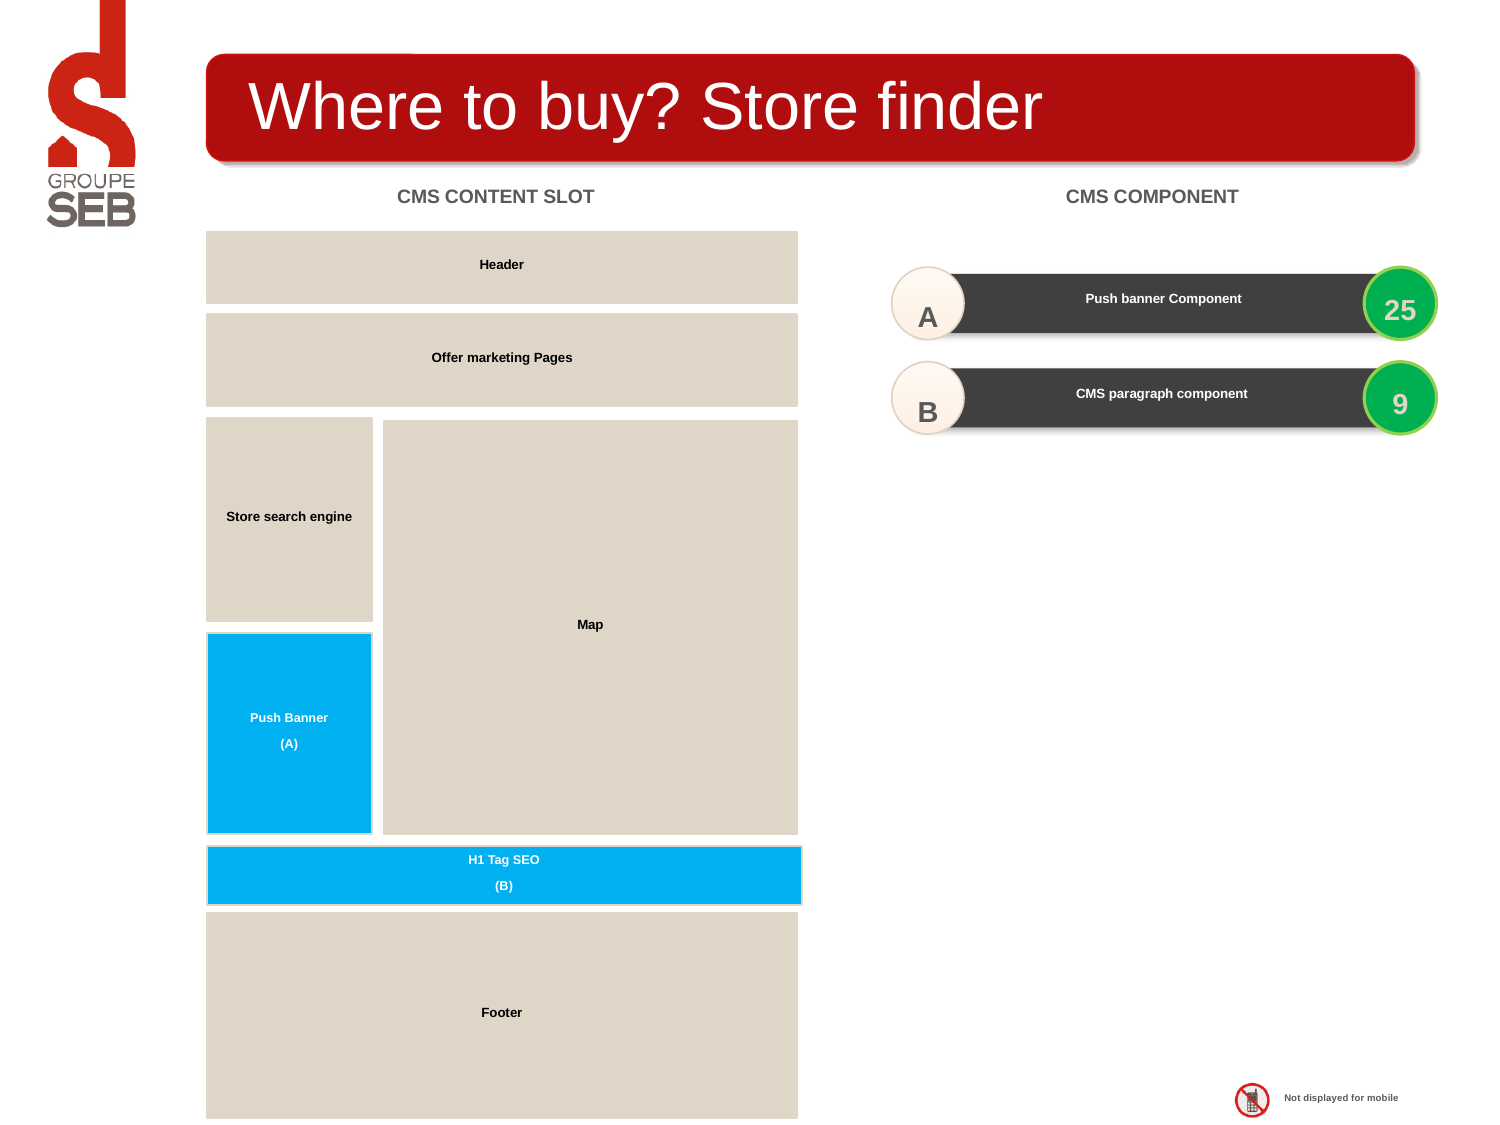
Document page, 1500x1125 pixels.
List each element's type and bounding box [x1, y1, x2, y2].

text_box [1270, 1082, 1500, 1117]
text_box [891, 266, 1438, 341]
text_box [981, 172, 1324, 228]
text_box [382, 419, 799, 836]
text_box [204, 631, 374, 836]
text_box [205, 312, 799, 408]
text_box [204, 230, 799, 305]
text_box [204, 844, 804, 907]
title [234, 56, 1400, 149]
text_box [204, 911, 799, 1120]
text_box [891, 360, 1438, 435]
text_box [204, 416, 374, 624]
picture [1233, 1081, 1270, 1118]
picture [0, 0, 182, 266]
text_box [218, 172, 774, 228]
